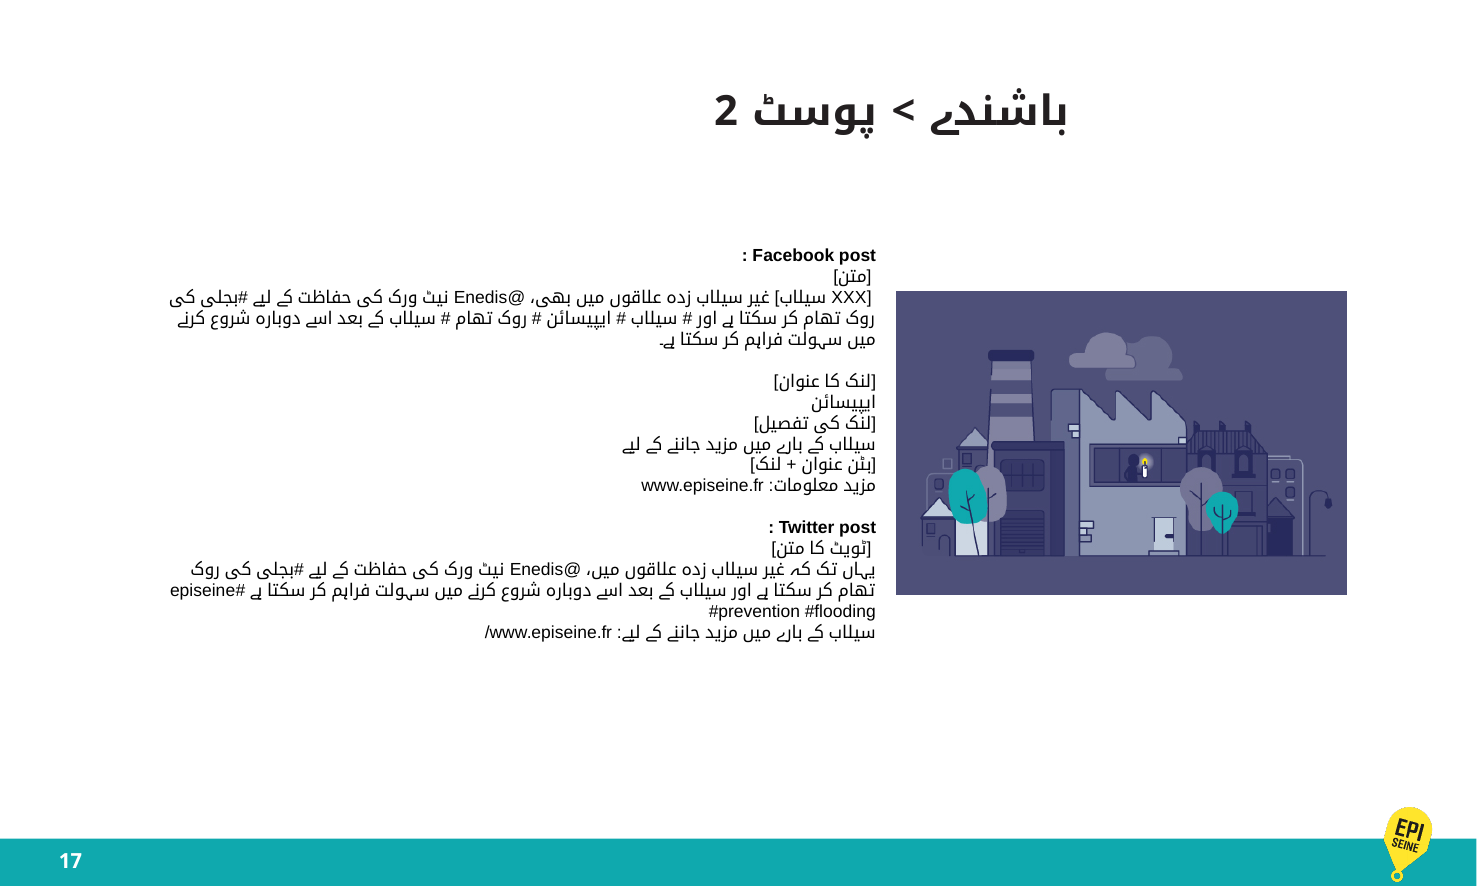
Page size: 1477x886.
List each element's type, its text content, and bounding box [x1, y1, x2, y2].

picture [896, 291, 1347, 595]
title باشندے > پوسٹ 2 [152, 56, 1072, 135]
picture [1381, 805, 1433, 883]
text_box Facebook post : [متن] [XXX سیلاب] غیر سیلاب زدہ علاقوں میں بھی، @Enedis نیٹ ورک کی حفاظت کے لیے #بجلی کی روک تھام کر سکتا ہے اور # سیلاب # ایپیسائن # روک تھام # سیلاب کے بعد اسے دوبارہ شروع کرنے میں سہولت فراہم کر سکتا ہے۔ [لنک کا عنوان] ایپیسائن [لنک کی تفصیل] سیلاب کے بارے میں مزید جاننے کے لیے [بٹن عنوان + لنک] مزید معلومات: www.episeine.fr Twitter post : [ٹویٹ کا متن] یہاں تک کہ غیر سیلاب زدہ علاقوں میں، @Enedis نیٹ ورک کی حفاظت کے لیے #بجلی کی روک تھام کر سکتا ہے اور سیلاب کے بعد اسے دوبارہ شروع کرنے میں سہولت فراہم کر سکتا ہے #episeine #prevention #flooding سیلاب کے بارے میں مزید جاننے کے لیے: www.episeine.fr/ [157, 239, 881, 647]
